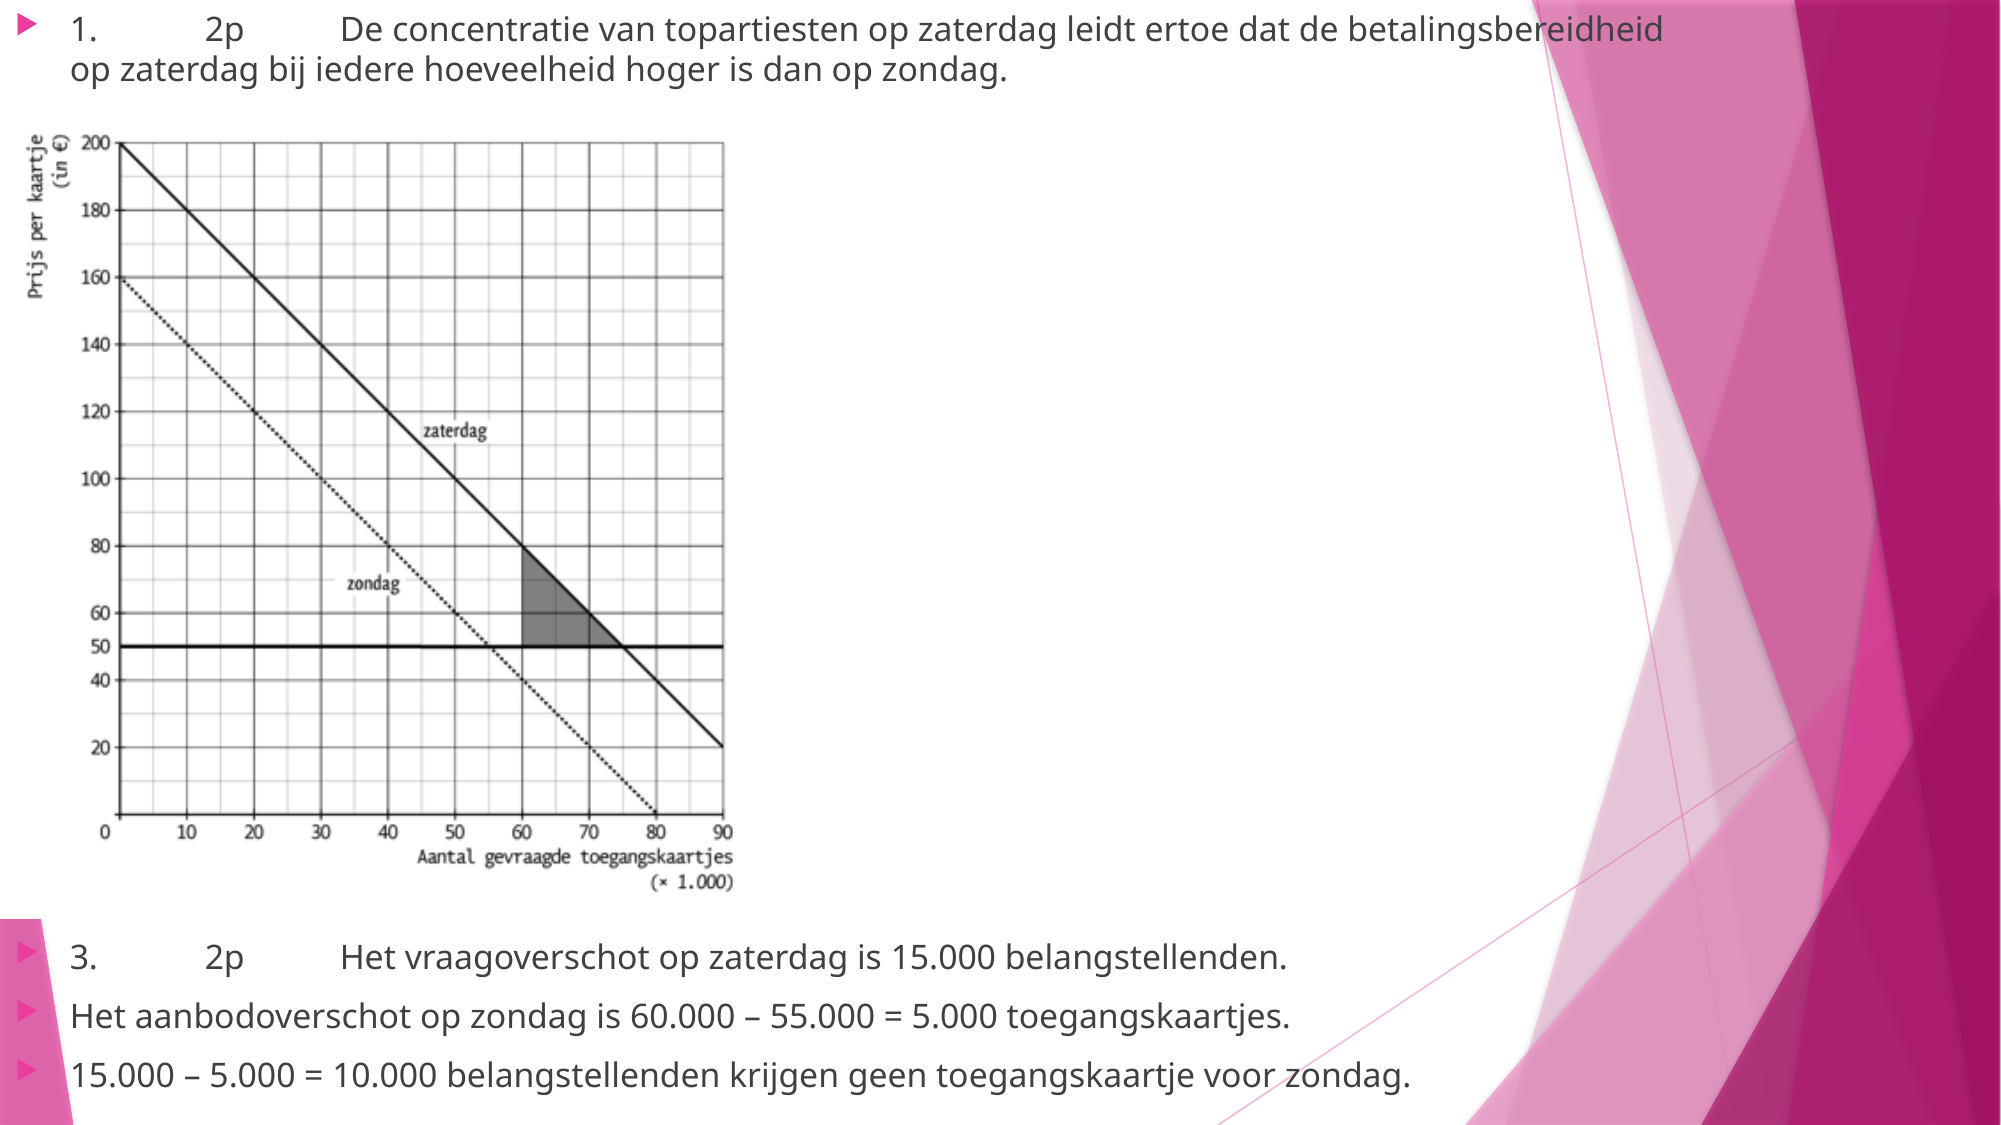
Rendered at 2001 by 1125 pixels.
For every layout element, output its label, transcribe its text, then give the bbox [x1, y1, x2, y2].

picture [0, 98, 796, 920]
list 1. 2p De concentratie van topartiesten op zaterdag leidt ertoe dat de betalingsbereidheid op zaterdag bij iedere hoeveelheid hoger is dan op zondag. 3. 2p Het vraagoverschot op zaterdag is 15.000 belangstellenden. Het aanbodoverschot op zondag is 60.000 – 55.000 = 5.000 toegangskaartjes. 15.000 – 5.000 = 10.000 belangstellenden krijgen geen toegangskaartje voor zondag. [0, 0, 1700, 1108]
